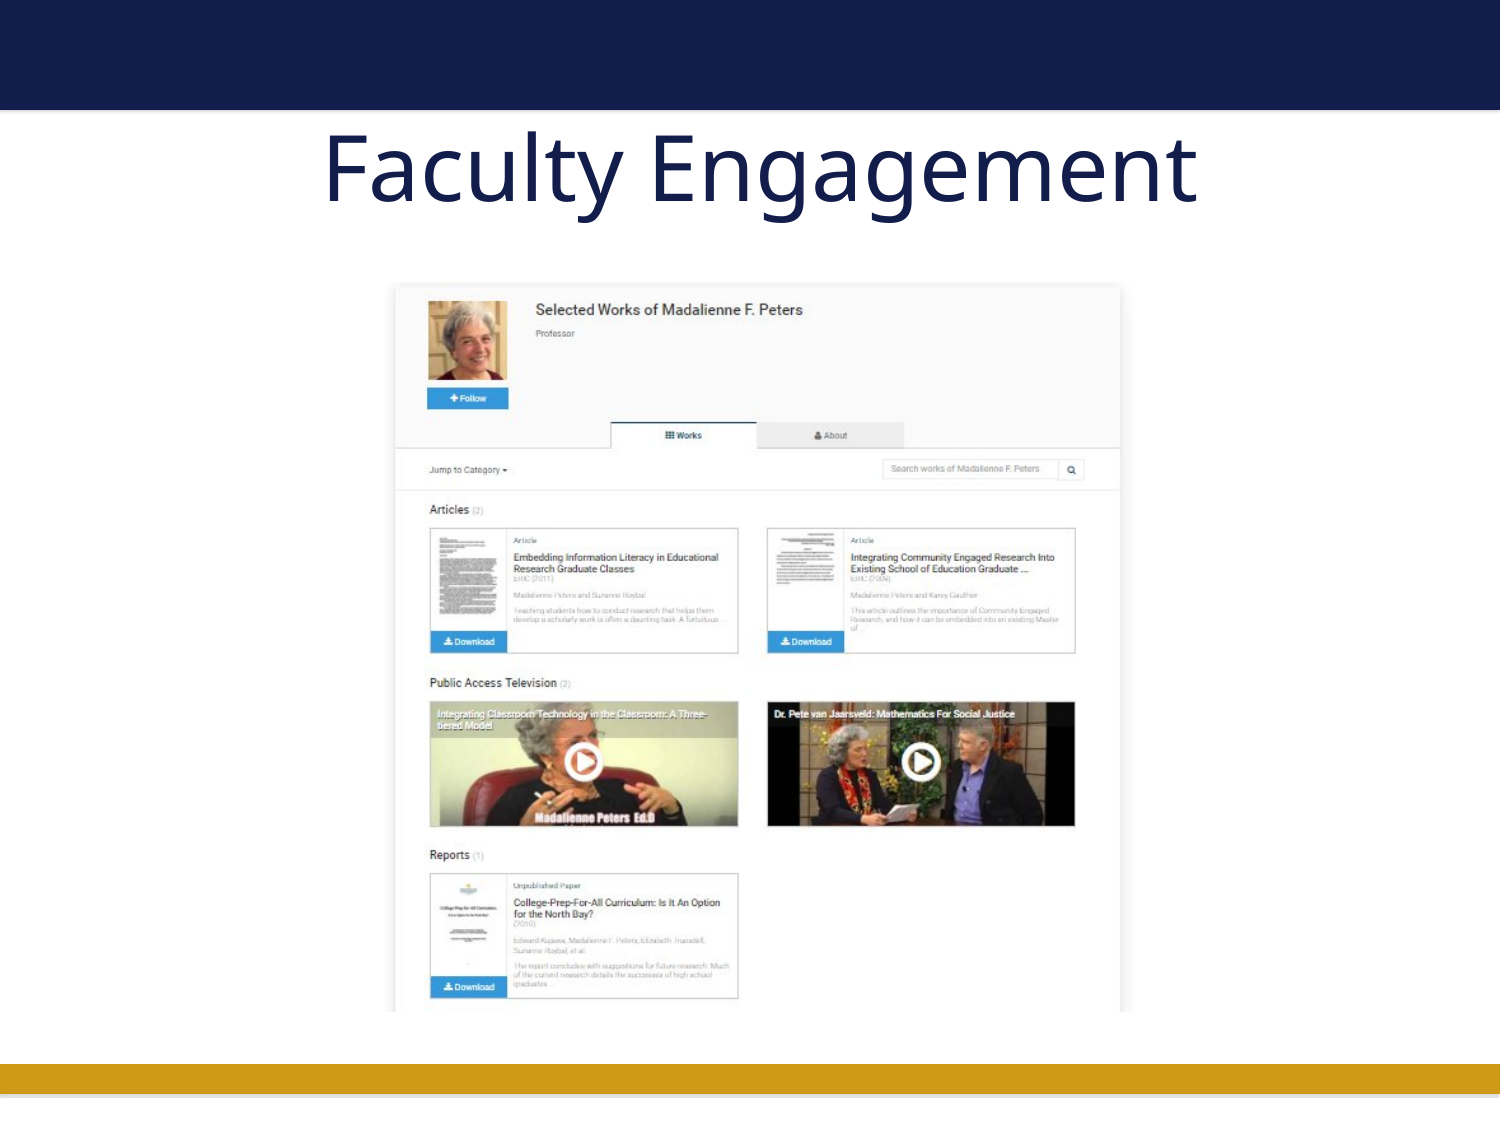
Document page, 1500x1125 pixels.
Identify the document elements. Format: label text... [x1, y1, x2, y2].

title Faculty Engagement [95, 50, 1425, 279]
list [383, 282, 1137, 1012]
